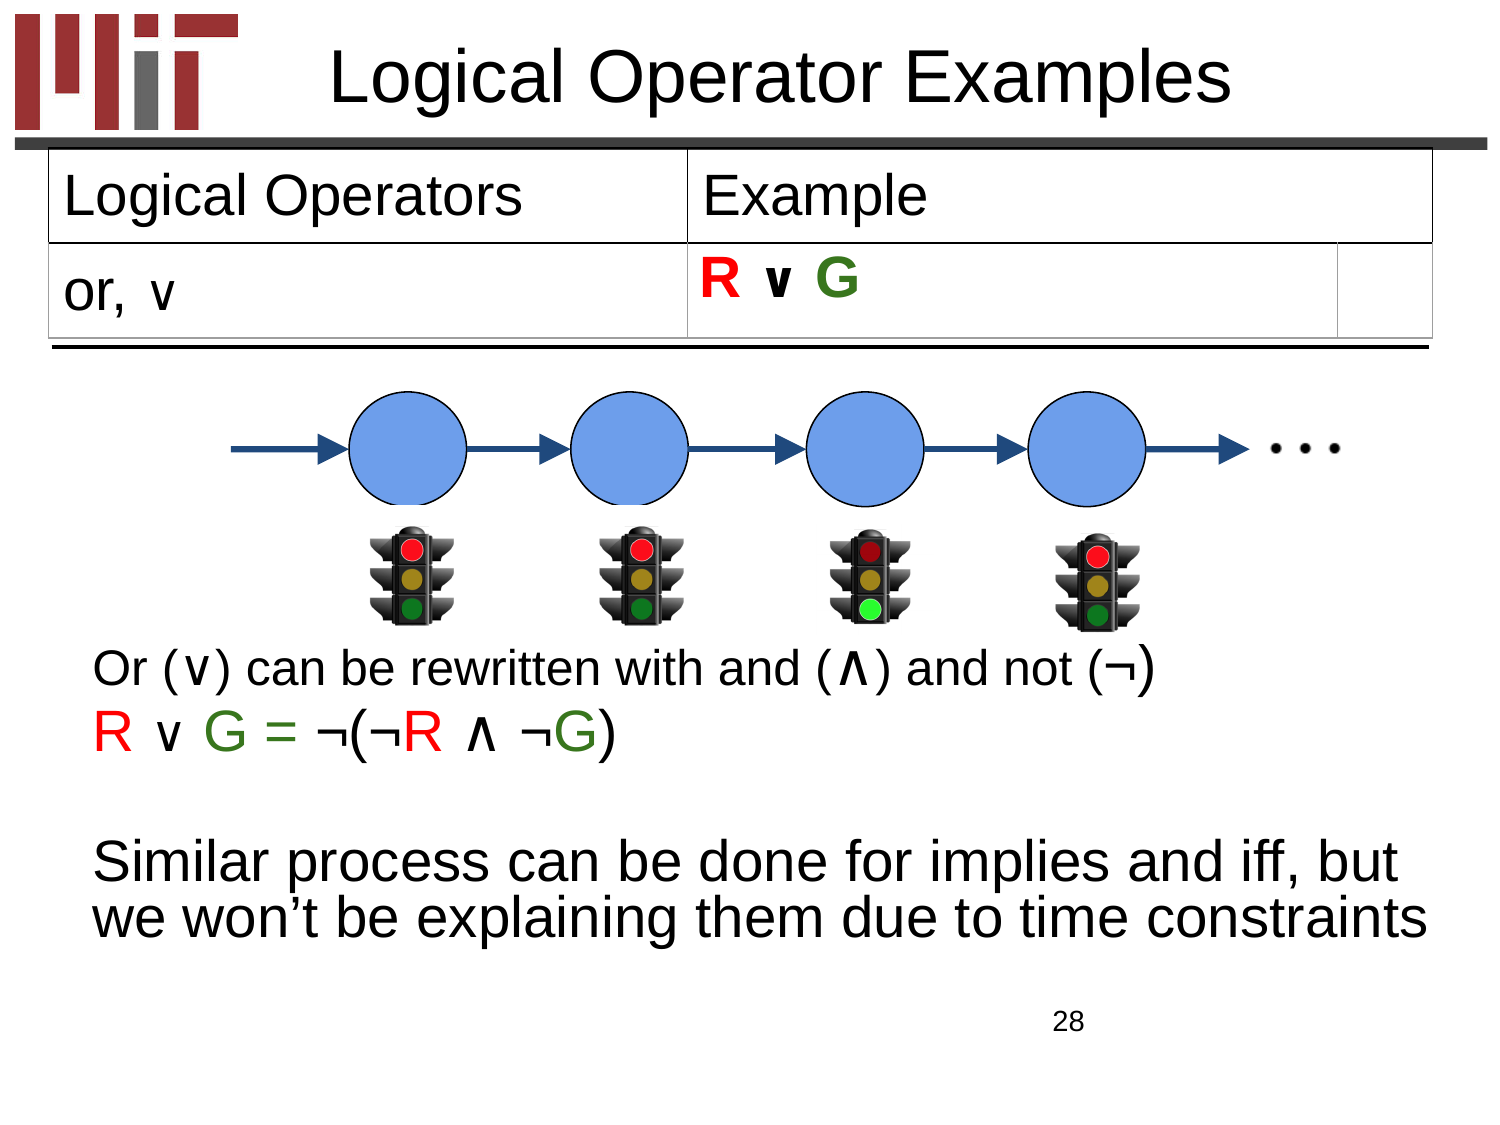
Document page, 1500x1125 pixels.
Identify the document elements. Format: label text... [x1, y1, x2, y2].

text_box Or (∨) can be rewritten with and (∧) and not (¬) R ∨ G = ¬(¬R ∧ ¬G) Similar process can be done for implies and iff, but we won’t be explaining them due to time constraints [77, 625, 1462, 1058]
table_header Logical Operators [49, 149, 687, 242]
title Logical Operator Examples [237, 15, 1325, 130]
picture [1042, 512, 1164, 645]
table_header Example [688, 149, 1432, 242]
picture [357, 505, 478, 638]
table_cell or, ∨ [49, 244, 687, 337]
picture [815, 524, 934, 635]
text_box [230, 391, 1250, 507]
table_cell R ∨ G [688, 244, 1337, 337]
picture [1250, 415, 1365, 477]
picture [586, 505, 707, 638]
table_cell [1338, 244, 1432, 337]
picture [15, 14, 238, 130]
